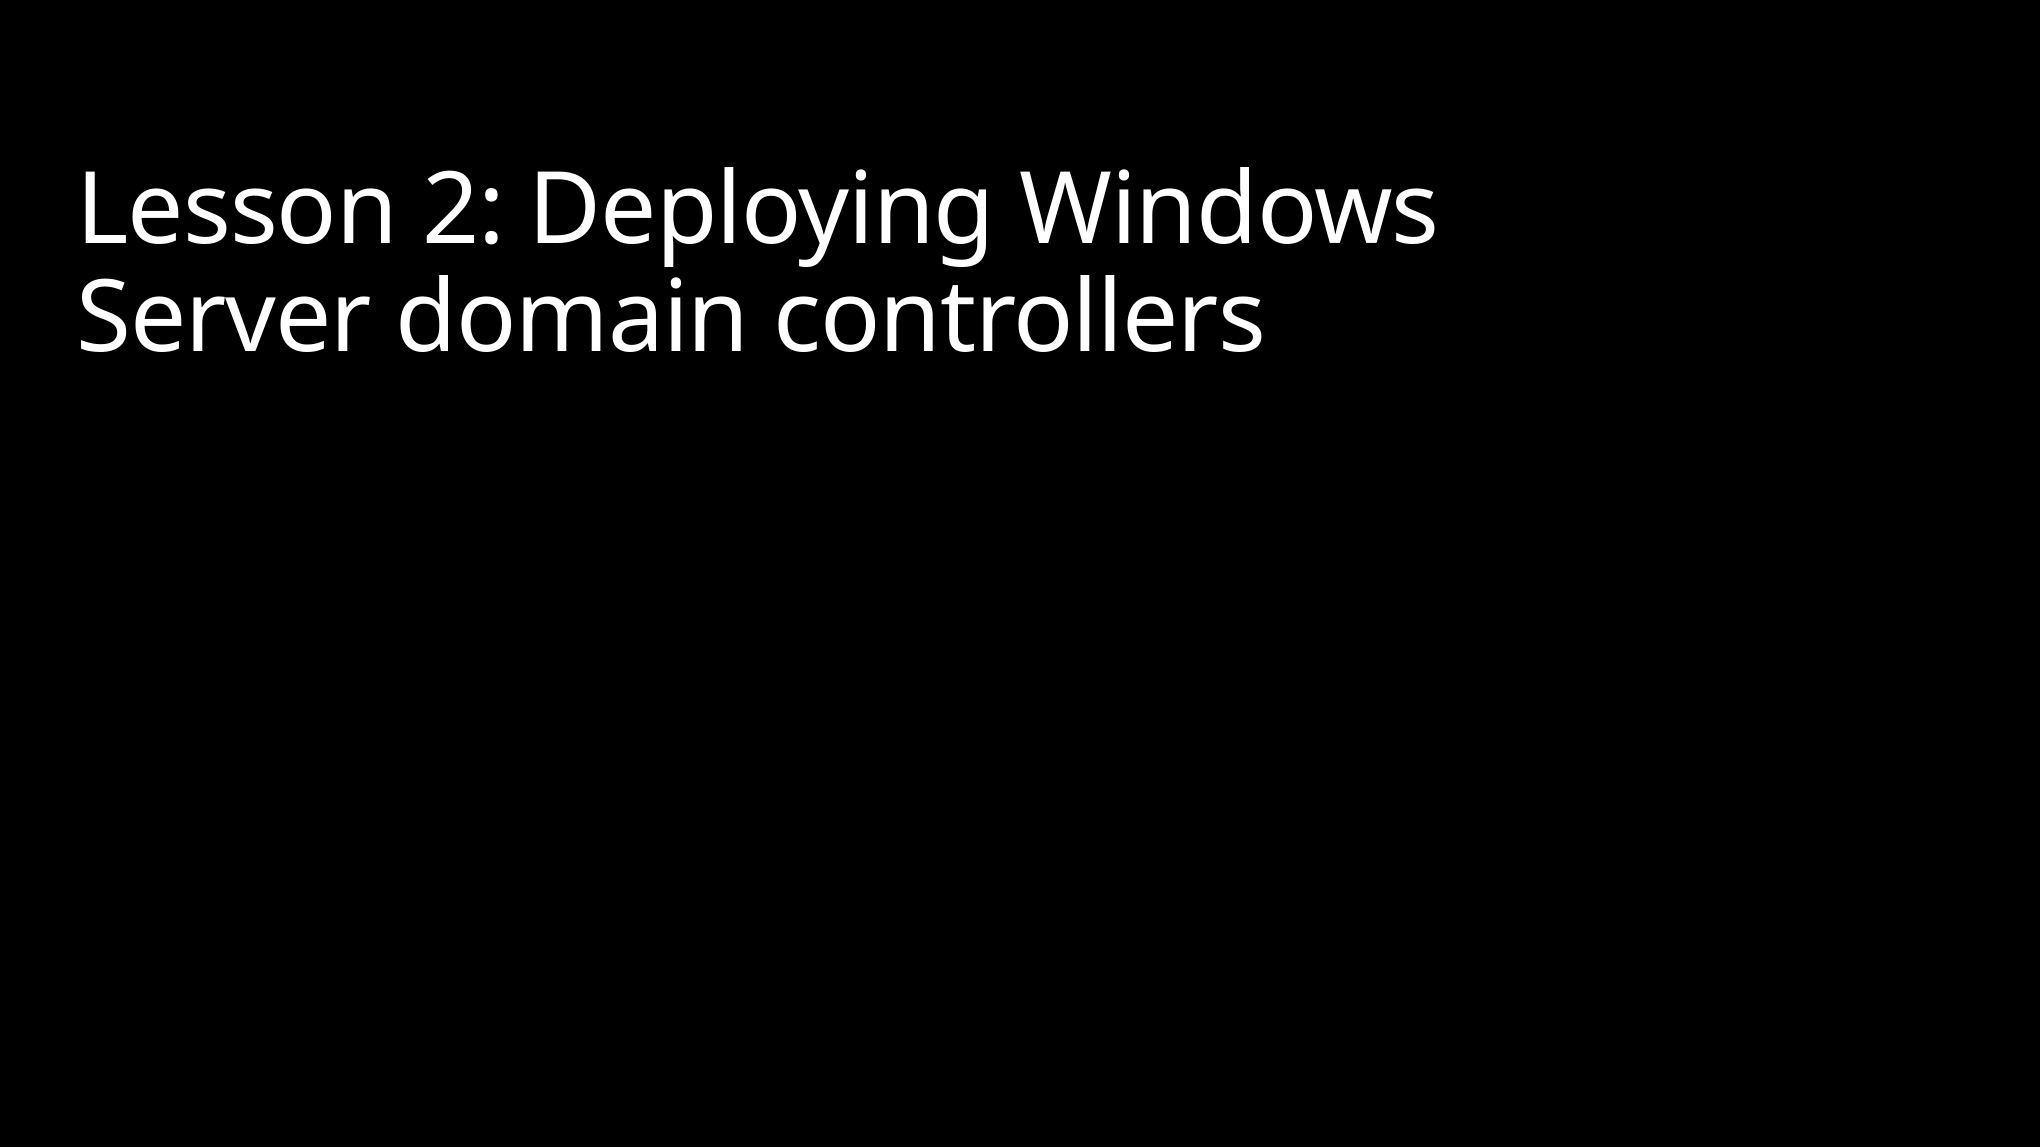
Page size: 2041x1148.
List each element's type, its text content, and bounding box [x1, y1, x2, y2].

title Lesson 2: Deploying Windows Server domain controllers [76, 157, 1475, 753]
